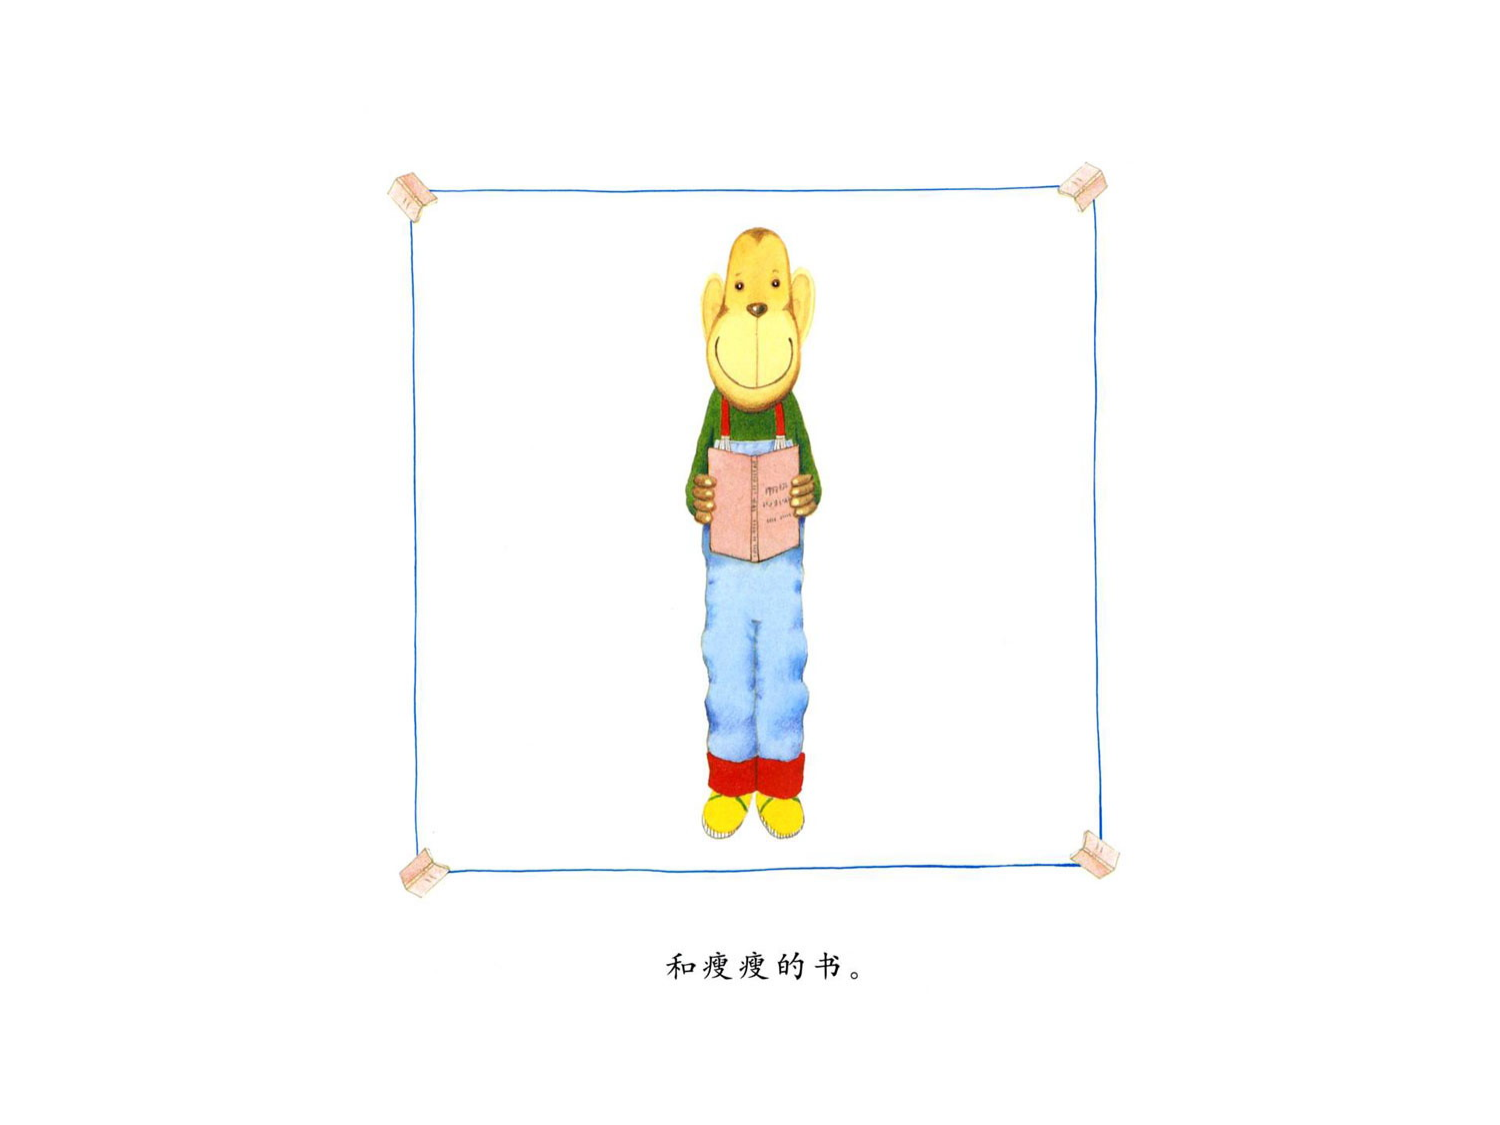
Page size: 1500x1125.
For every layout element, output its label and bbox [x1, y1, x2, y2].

picture [349, 97, 1151, 1028]
